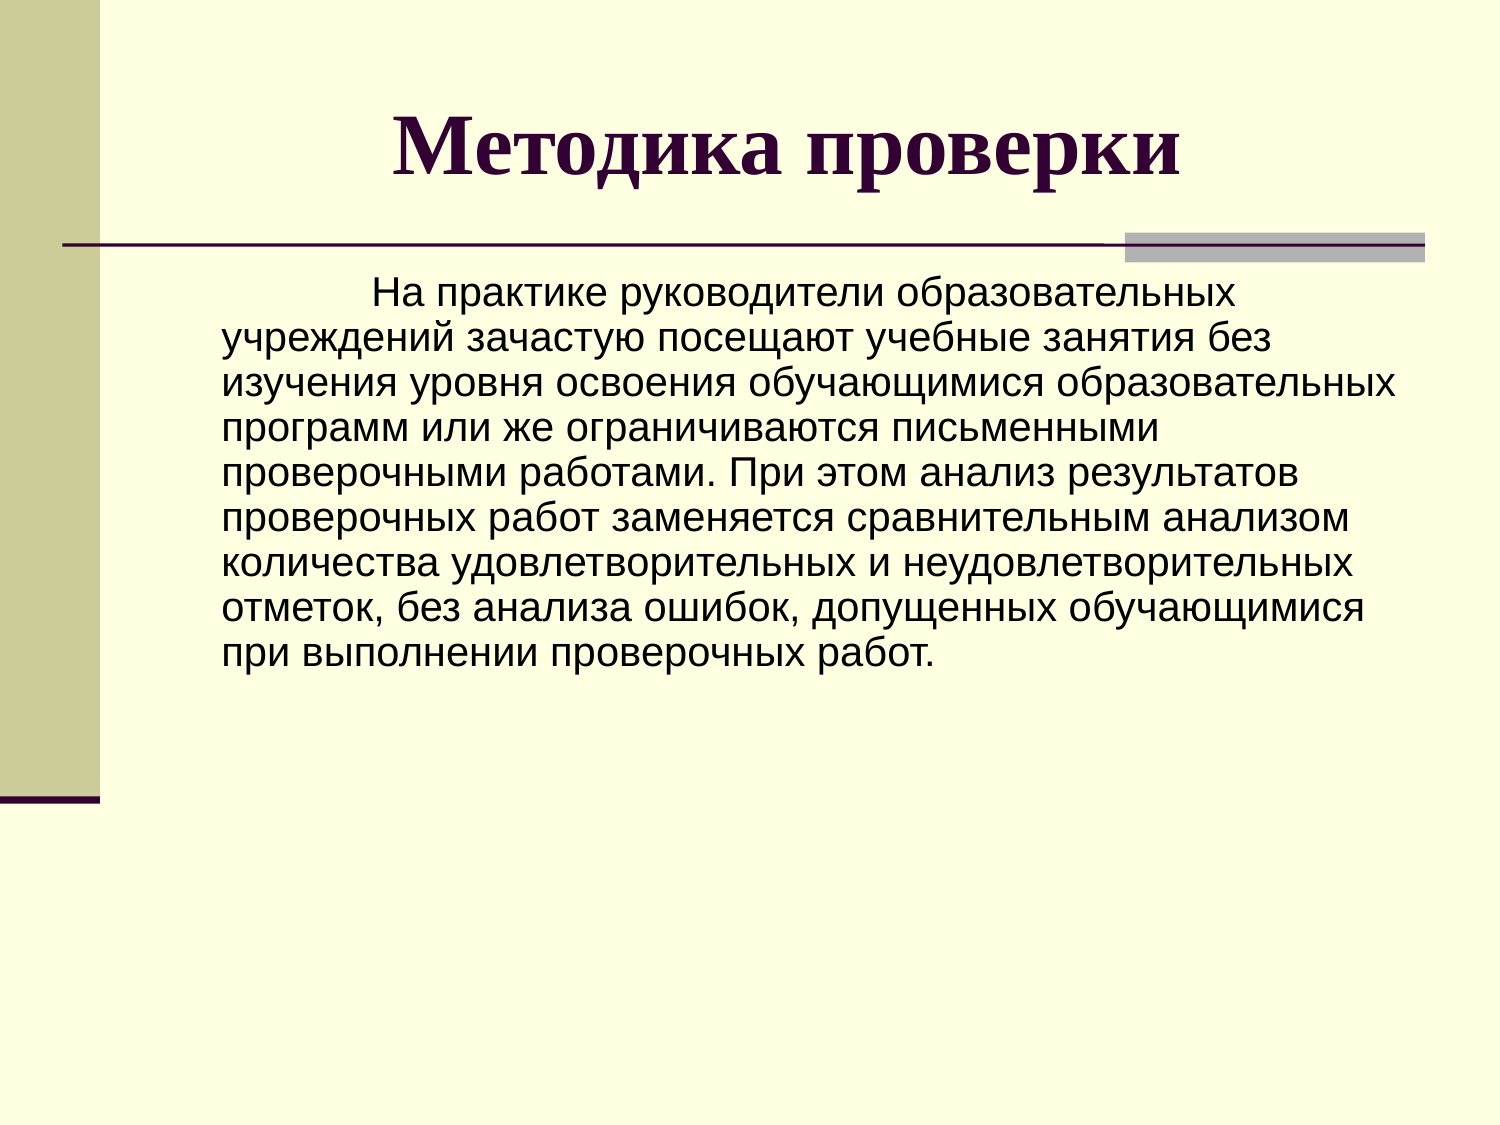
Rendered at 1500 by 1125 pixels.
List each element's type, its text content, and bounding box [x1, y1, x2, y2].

list На практике руководители образовательных учреждений зачастую посещают учебные занятия без изучения уровня освоения обучающимися образовательных программ или же ограничиваются письменными проверочными работами. При этом анализ результатов проверочных работ заменяется сравнительным анализом количества удовлетворительных и неудовлетворительных отметок, без анализа ошибок, допущенных обучающимися при выполнении проверочных работ. [150, 262, 1425, 1006]
title Методика проверки [150, 45, 1425, 234]
